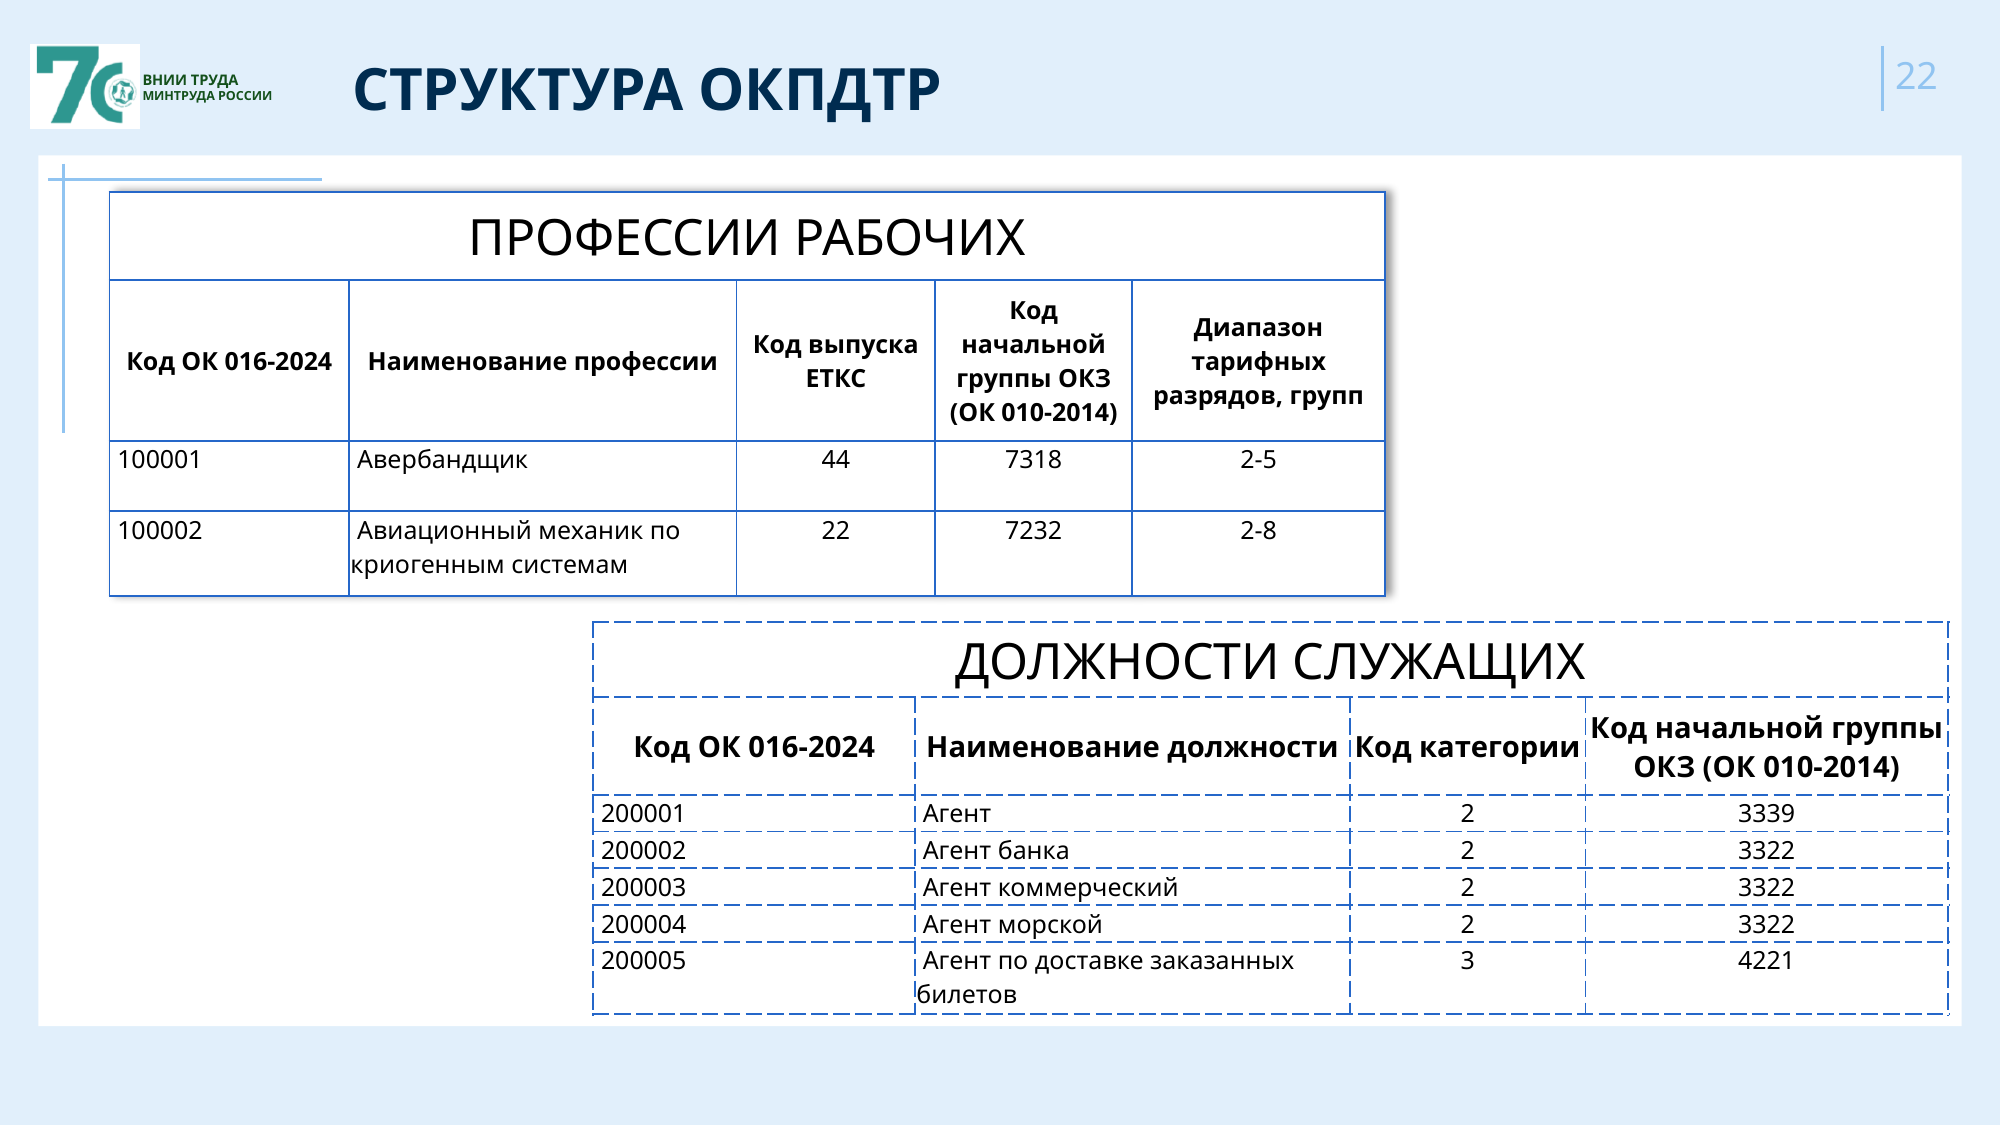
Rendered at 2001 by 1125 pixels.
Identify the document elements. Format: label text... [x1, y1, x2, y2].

table_cell Авербандщик [350, 442, 736, 510]
table_cell 44 [737, 442, 934, 510]
table_cell 200002 [593, 831, 915, 868]
table_cell 2 [1350, 831, 1586, 868]
table_cell 7232 [936, 512, 1131, 595]
table_cell Наименование должности [915, 697, 1350, 795]
table_cell Код ОК 016-2024 [593, 697, 915, 795]
table_cell 7318 [936, 442, 1131, 510]
table_cell Агент [915, 795, 1350, 831]
table_header ПРОФЕССИИ РАБОЧИХ [110, 193, 1384, 279]
table_cell Авиационный механик по криогенным системам [350, 512, 736, 595]
table_cell Агент коммерческий [915, 868, 1350, 905]
table_cell Код ОК 016-2024 [110, 281, 348, 440]
table_cell 200004 [593, 905, 915, 942]
text_box СТРУКТУРА ОКПДТР [276, 45, 1140, 130]
table_cell 22 [737, 512, 934, 595]
table_cell Код выпуска ЕТКС [737, 281, 934, 440]
table_cell 3 [1350, 942, 1586, 1014]
table_cell 4221 [1586, 942, 1948, 1014]
table_cell Наименование профессии [350, 281, 736, 440]
table_cell 2 [1350, 905, 1586, 942]
table_cell 2-8 [1133, 512, 1384, 595]
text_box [30, 44, 276, 130]
table_cell 3322 [1586, 831, 1948, 868]
table_cell Агент банка [915, 831, 1350, 868]
table_cell 200001 [593, 795, 915, 831]
table_cell Код категории [1350, 697, 1586, 795]
table_cell Агент морской [915, 905, 1350, 942]
table_cell 2 [1350, 868, 1586, 905]
table_cell 3322 [1586, 905, 1948, 942]
table_cell 100002 [110, 512, 348, 595]
table_cell 2-5 [1133, 442, 1384, 510]
table_header ДОЛЖНОСТИ СЛУЖАЩИХ [593, 622, 1948, 697]
table_cell Диапазон тарифных разрядов, групп [1133, 281, 1384, 440]
table_cell 200005 [593, 942, 915, 1014]
table_cell 200003 [593, 868, 915, 905]
text_box 22 [1872, 47, 1954, 108]
table_cell 2 [1350, 795, 1586, 831]
table_cell Код начальной группы ОКЗ (ОК 010-2014) [936, 281, 1131, 440]
table_cell 3322 [1586, 868, 1948, 905]
table_cell Код начальной группы ОКЗ (ОК 010-2014) [1586, 697, 1948, 795]
table_cell 3339 [1586, 795, 1948, 831]
table_cell Агент по доставке заказанных билетов [915, 942, 1350, 1014]
table_cell 100001 [110, 442, 348, 510]
